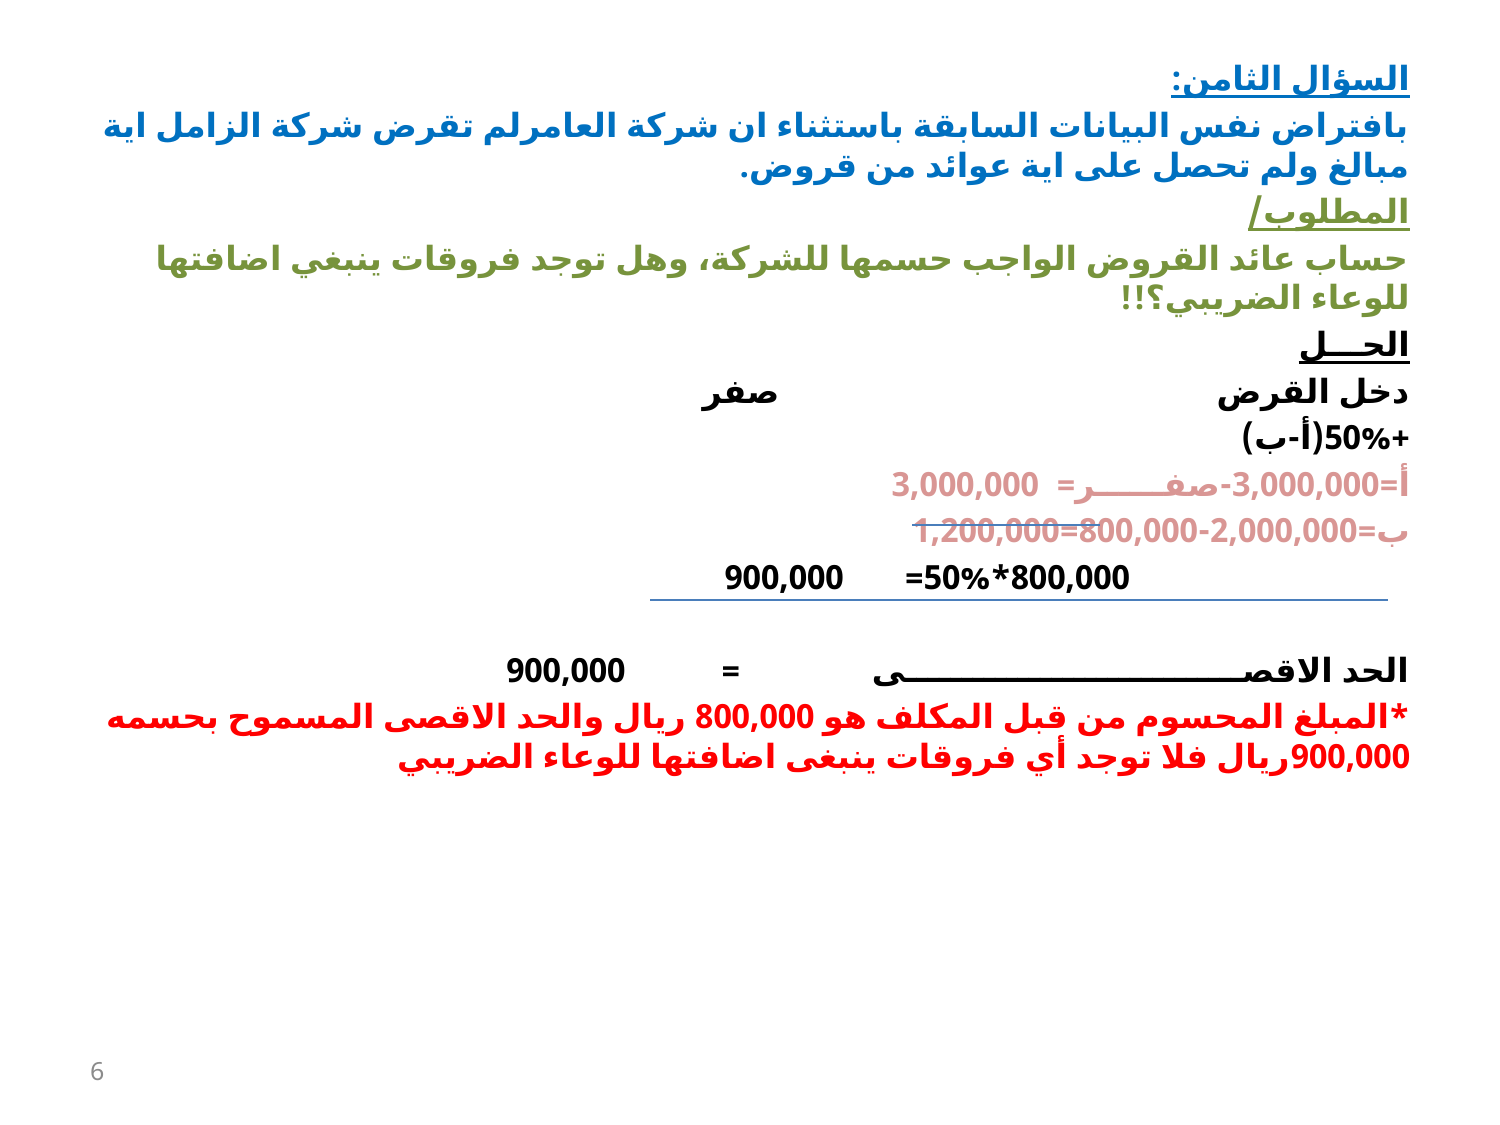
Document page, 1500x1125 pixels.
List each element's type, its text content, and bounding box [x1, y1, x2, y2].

slide_number 6 [75, 1042, 425, 1103]
subtitle السؤال الثامن: بافتراض نفس البيانات السابقة باستثناء ان شركة العامرلم تقرض شركة الزامل اية مبالغ ولم تحصل على اية عوائد من قروض. المطلوب/ حساب عائد القروض الواجب حسمها للشركة، وهل توجد فروقات ينبغي اضافتها للوعاء الضريبي؟!! الحـــل دخل القرض صفر +50%(أ-ب) أ=3,000,000-صفــــــر= 3,000,000 ب=2,000,000-800,000=1,200,000 800,000*50%= 900,000 الحد الاقصــــــــــــــــــــــــــــــى = 900,000 *المبلغ المحسوم من قبل المكلف هو 800,000 ريال والحد الاقصى المسموح بحسمه 900,000ريال فلا توجد أي فروقات ينبغى اضافتها للوعاء الضريبي [50, 50, 1425, 1063]
